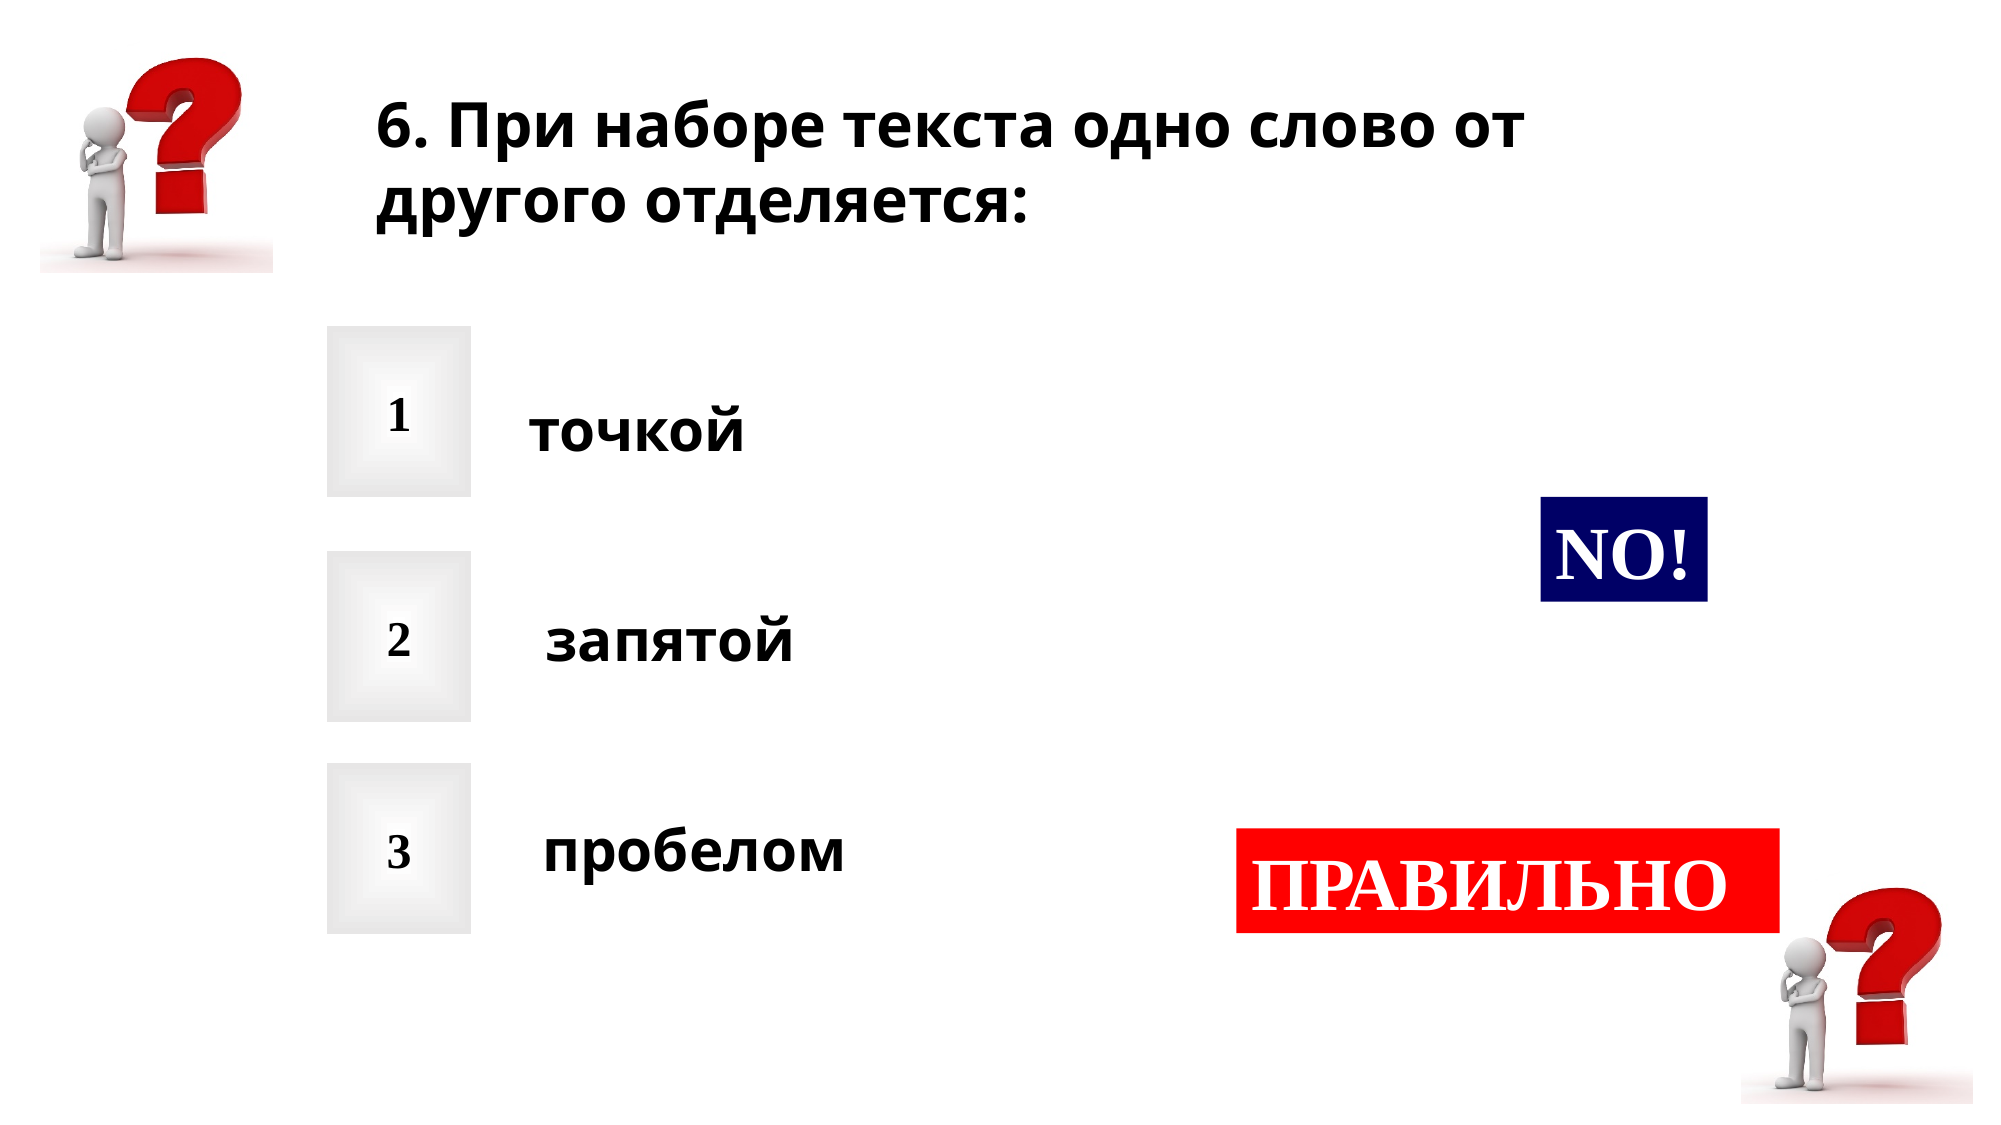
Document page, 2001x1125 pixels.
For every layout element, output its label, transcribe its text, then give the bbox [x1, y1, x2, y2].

text_box 1 [326, 326, 472, 498]
text_box точкой [513, 385, 762, 471]
text_box пробелом [527, 806, 1509, 891]
text_box 6. При наборе текста одно слово от другого отделяется: [362, 78, 1579, 243]
text_box 2 [326, 550, 472, 722]
text_box ПРАВИЛЬНО [1236, 828, 1780, 934]
picture [1741, 871, 1973, 1104]
text_box NO! [1540, 496, 1708, 602]
text_box запятой [515, 595, 1437, 681]
text_box 3 [326, 763, 472, 935]
picture [40, 41, 273, 273]
